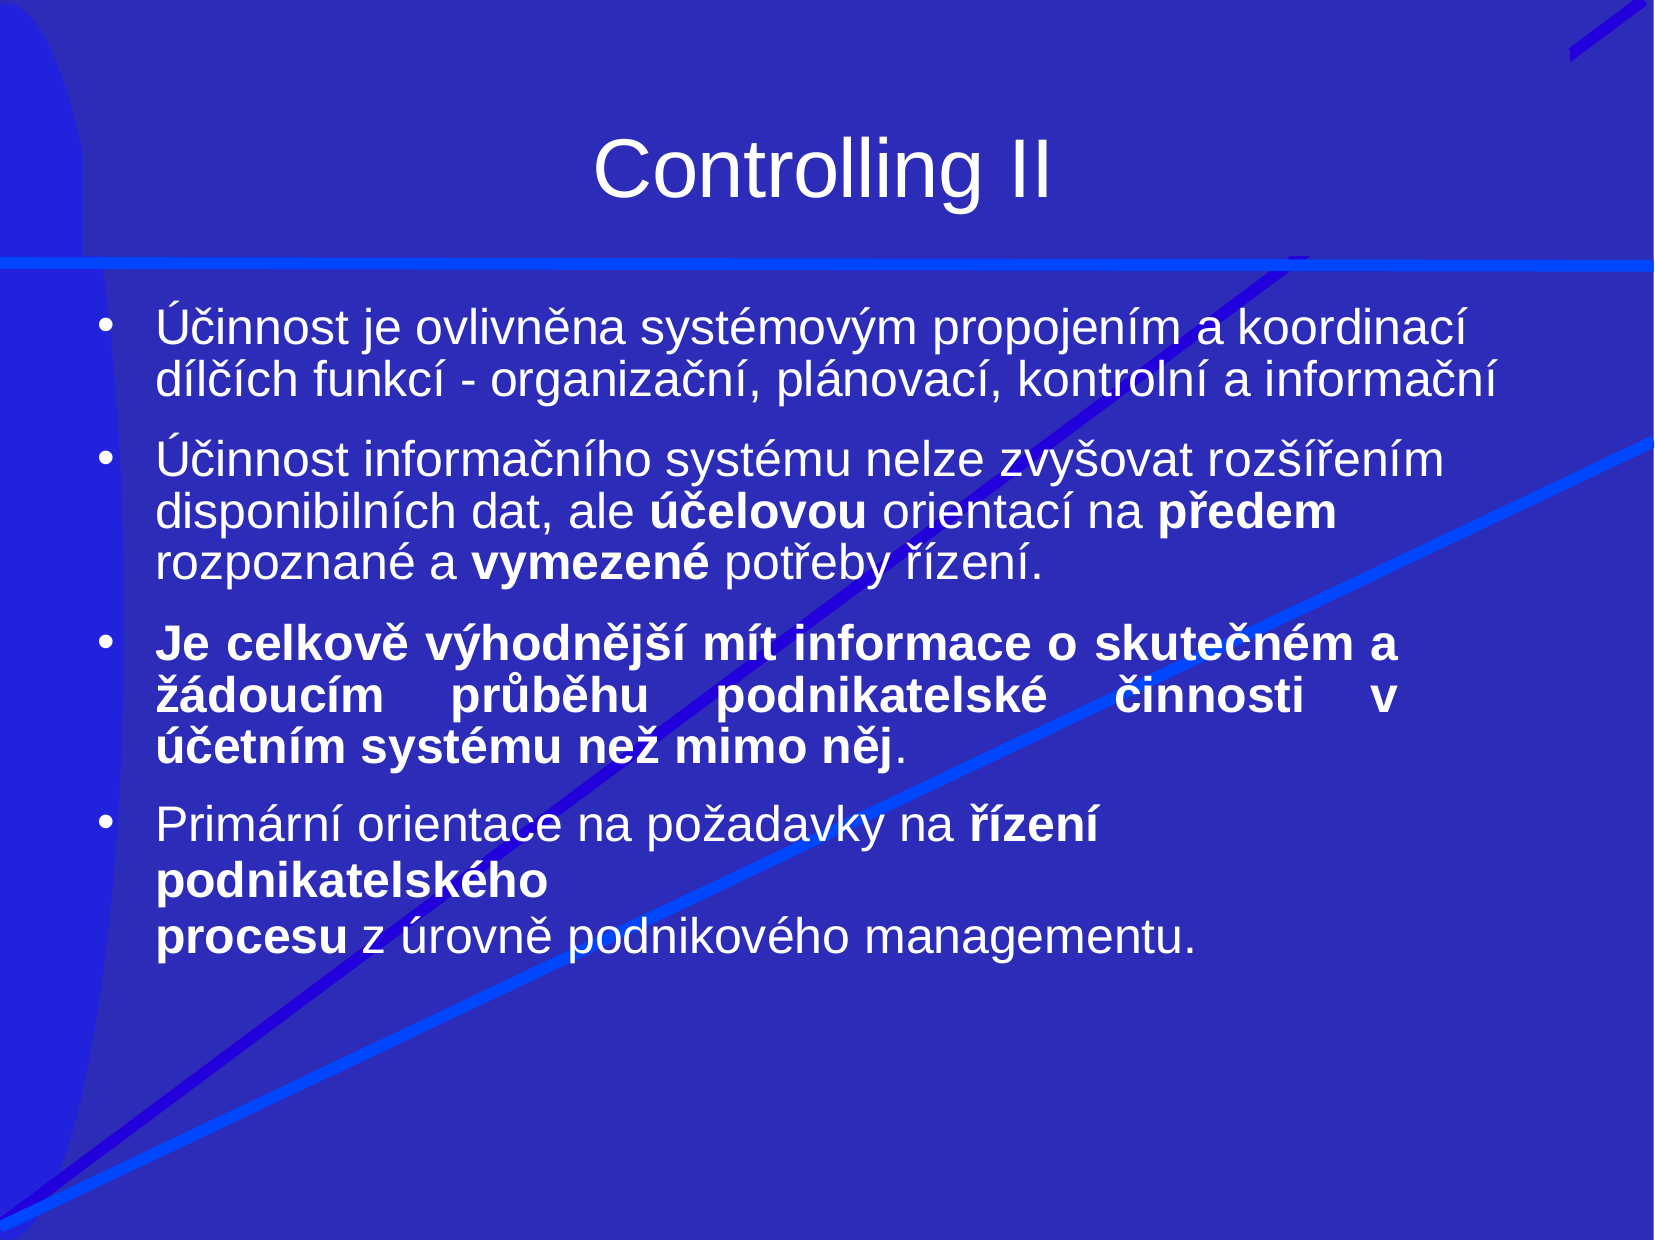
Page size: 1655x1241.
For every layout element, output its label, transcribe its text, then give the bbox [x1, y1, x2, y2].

title Controlling II [95, 70, 1559, 321]
text_box [82, 49, 1571, 257]
text_box Účinnost je ovlivněna systémovým propojením a koordinací dílčích funkcí - organizační, plánovací, kontrolní a informační Účinnost informačního systému nelze zvyšovat rozšířením disponibilních dat, ale účelovou orientací na předem rozpoznané a vymezené potřeby řízení. Je celkově výhodnější mít informace o skutečném a žádoucím průběhu podnikatelské činnosti v účetním systému než mimo něj. Primární orientace na požadavky na řízení podnikatelského procesu z úrovně podnikového managementu. [95, 302, 1511, 964]
